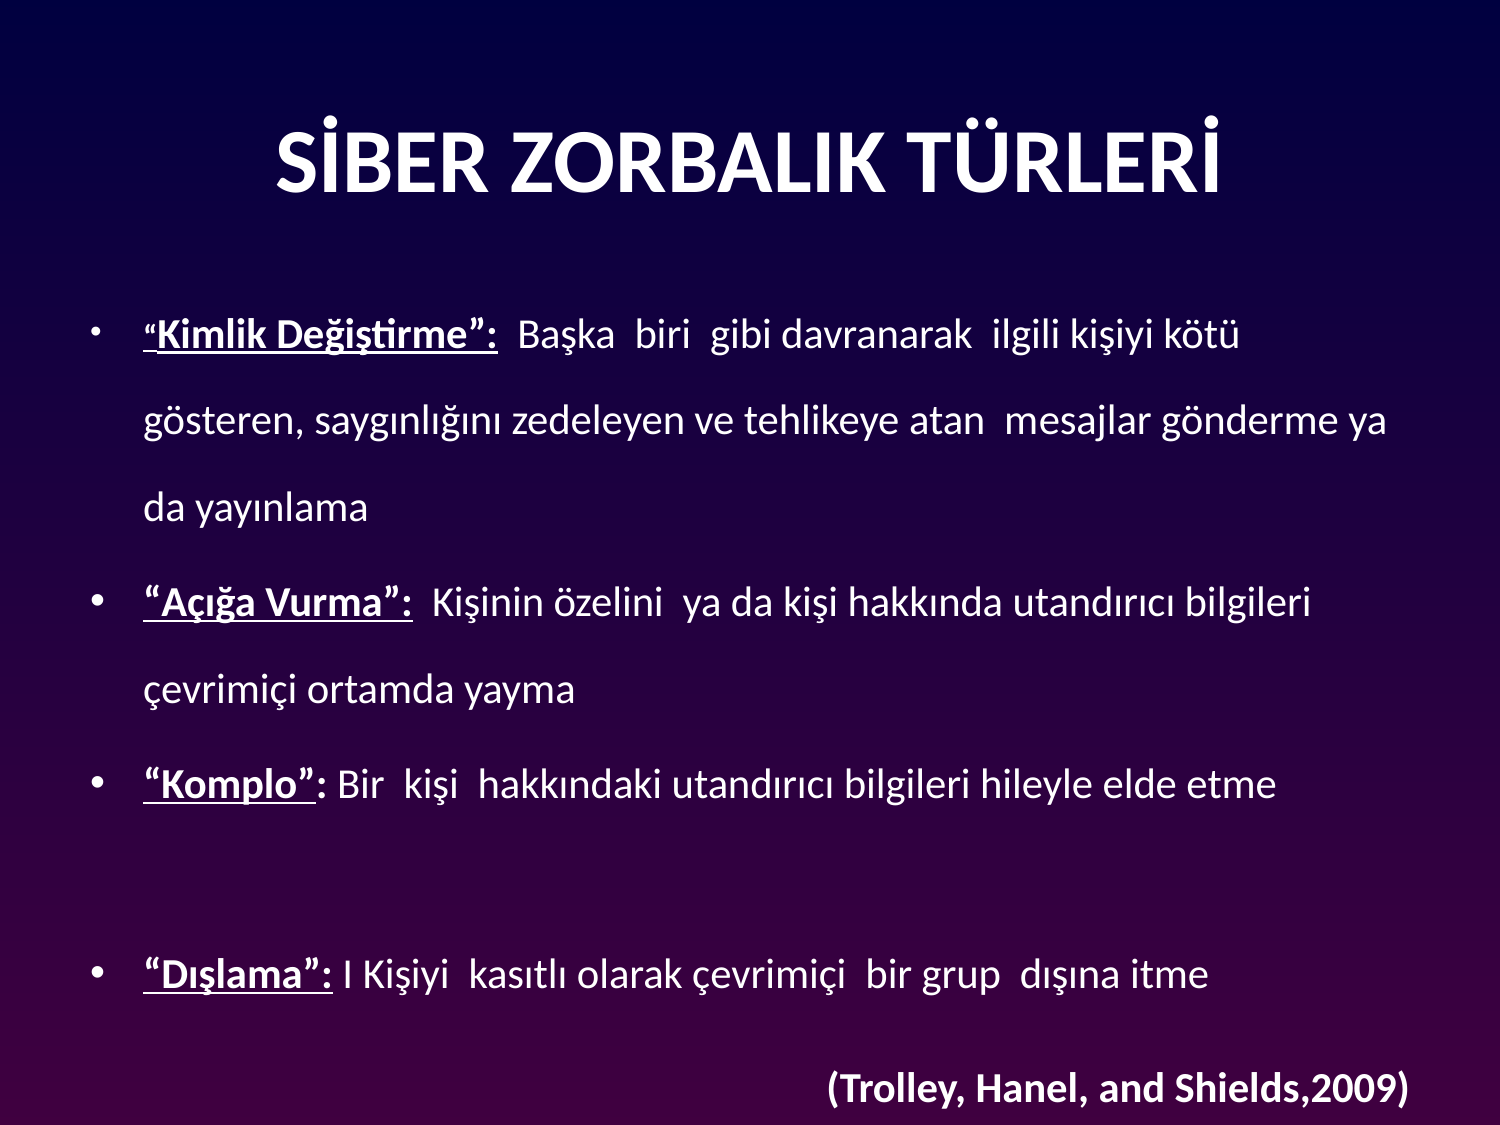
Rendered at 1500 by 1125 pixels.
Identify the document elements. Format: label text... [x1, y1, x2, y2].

list “Kimlik Değiştirme”: Başka biri gibi davranarak ilgili kişiyi kötü gösteren, saygınlığını zedeleyen ve tehlikeye atan mesajlar gönderme ya da yayınlama “Açığa Vurma”: Kişinin özelini ya da kişi hakkında utandırıcı bilgileri çevrimiçi ortamda yayma “Komplo”: Bir kişi hakkındaki utandırıcı bilgileri hileyle elde etme “Dışlama”: I Kişiyi kasıtlı olarak çevrimiçi bir grup dışına itme (Trolley, Hanel, and Shields,2009) [74, 262, 1426, 1125]
text_box SİBER ZORBALIK TÜRLERİ [74, 62, 1425, 250]
